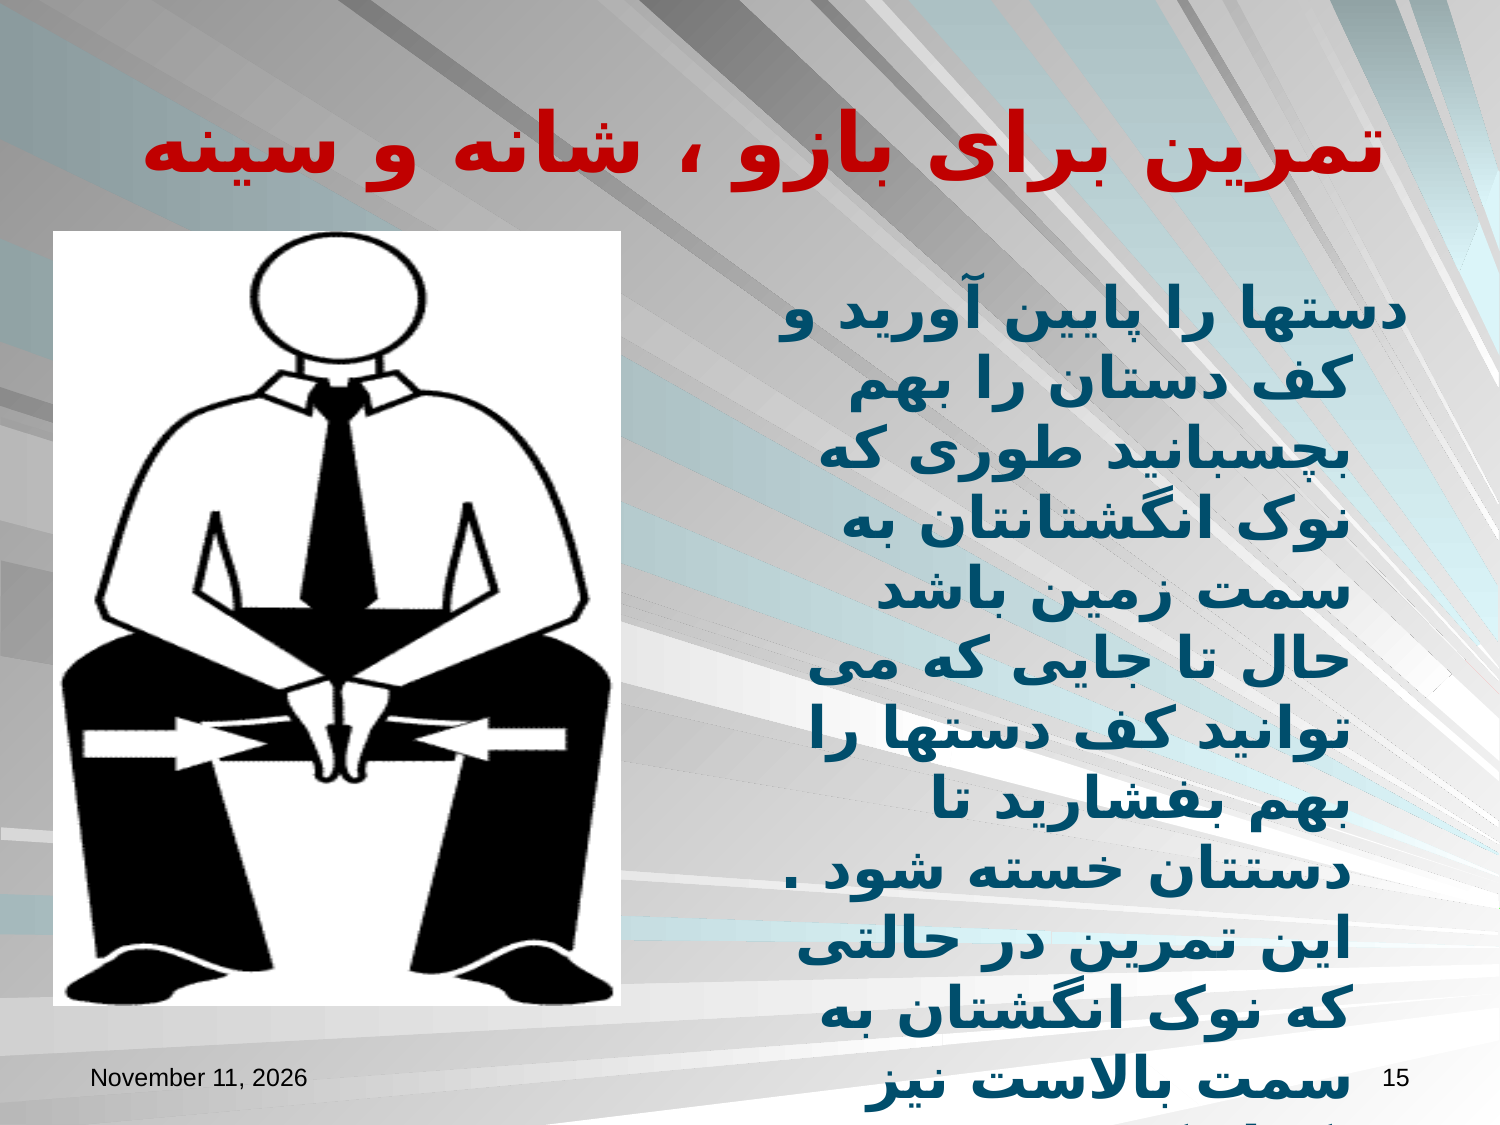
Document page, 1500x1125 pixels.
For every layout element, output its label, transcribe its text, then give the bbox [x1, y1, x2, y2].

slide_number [74, 1023, 426, 1100]
list دستها را پایین آورید و کف دستان را بهم بچسبانید طوری که نوک انگشتانتان به سمت زمین باشد حال تا جایی که می توانید کف دستها را بهم بفشارید تا دستتان خسته شود . این تمرین در حالتی که نوک انگشتان به سمت بالاست نیز تکرار کنید [762, 262, 1426, 1006]
slide_number 15 [1074, 1023, 1426, 1100]
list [52, 231, 621, 1006]
title تمرین برای بازو ، شانه و سینه [74, 45, 1426, 234]
